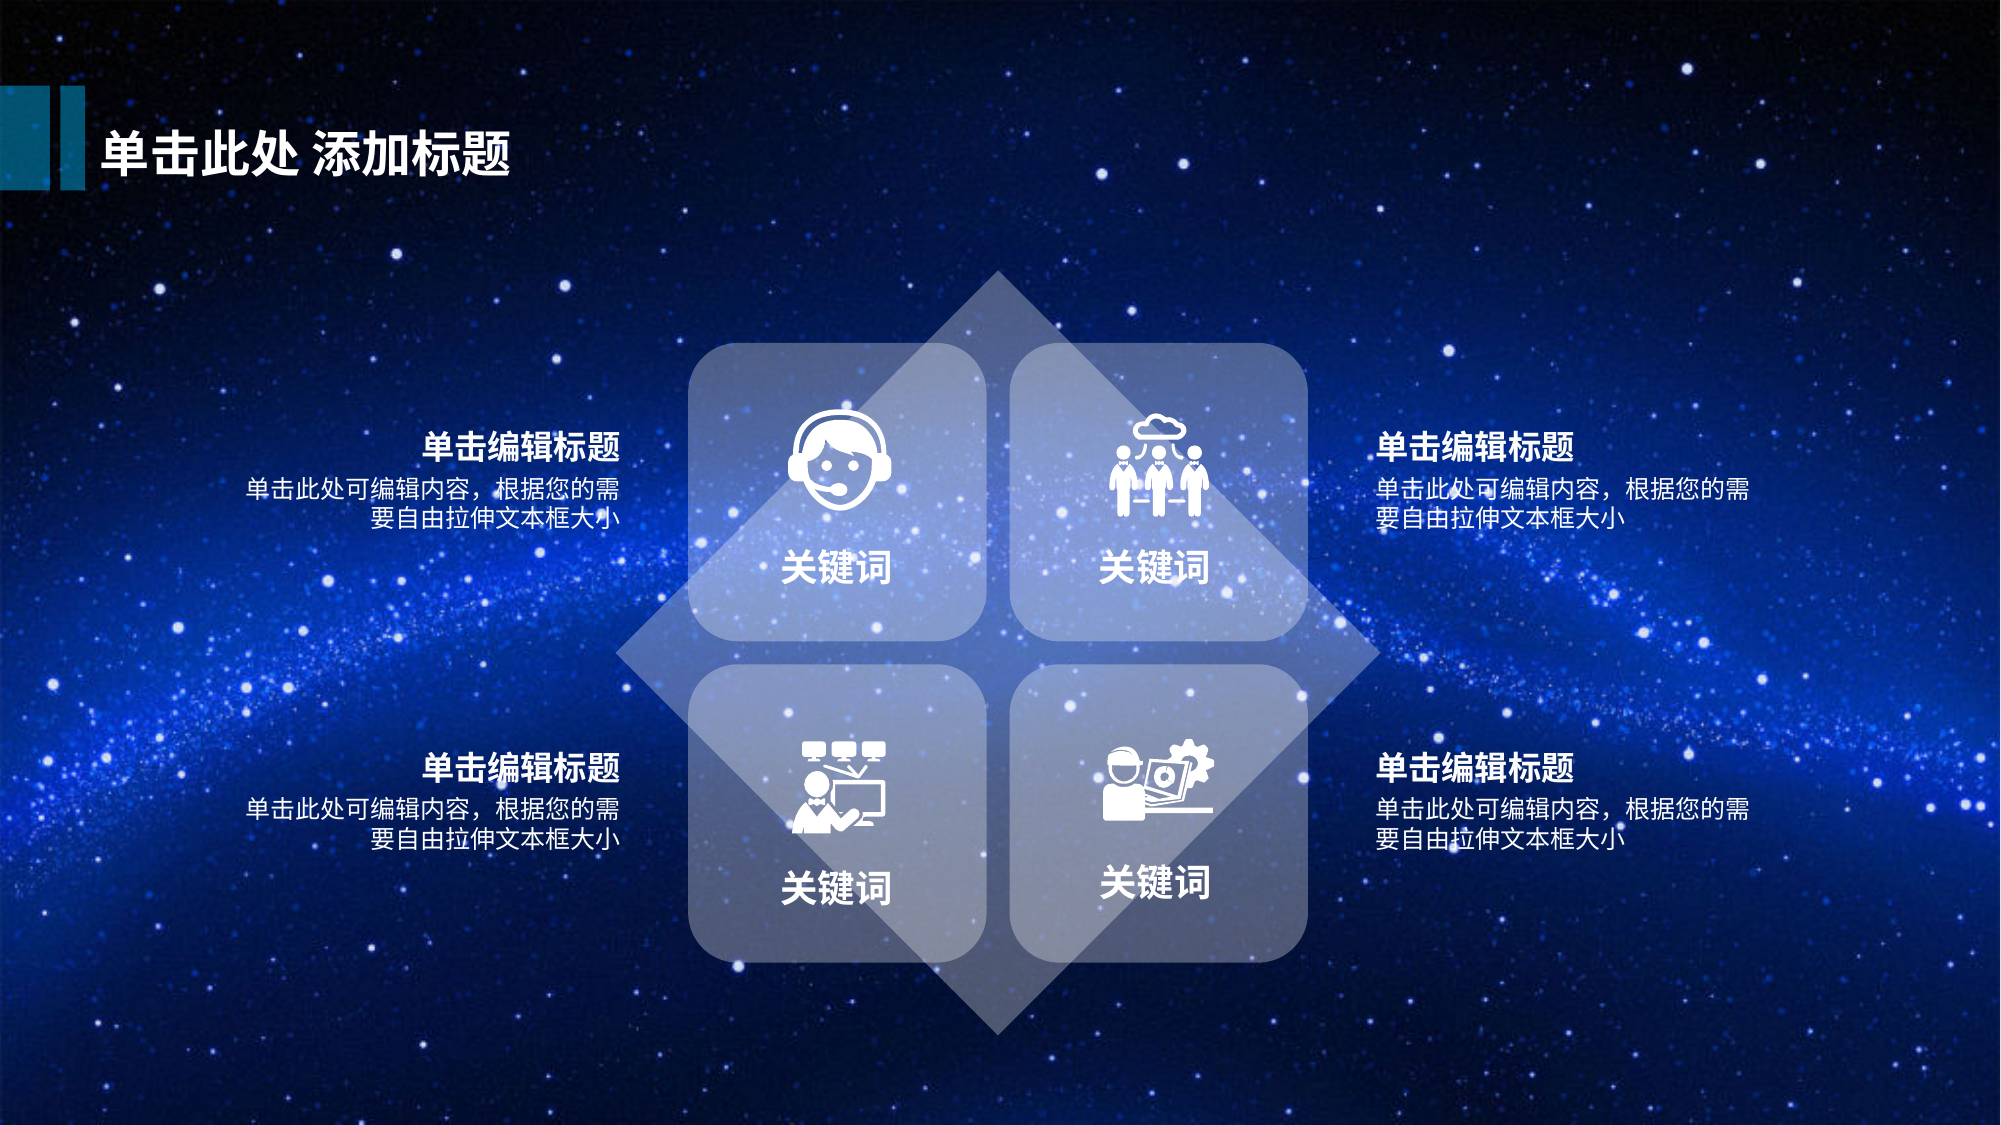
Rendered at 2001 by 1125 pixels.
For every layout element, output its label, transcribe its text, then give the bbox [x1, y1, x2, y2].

text_box [1008, 663, 1309, 964]
text_box 单击此处可编辑内容，根据您的需要自由拉伸文本框大小 [237, 793, 621, 854]
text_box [792, 741, 886, 834]
text_box 关键词 [1055, 859, 1256, 905]
picture [0, 0, 2001, 1125]
text_box 单击编辑标题 [300, 746, 621, 787]
text_box [687, 663, 988, 964]
text_box [1008, 341, 1309, 643]
text_box 单击此处 添加标题 [85, 114, 563, 190]
text_box 单击此处可编辑内容，根据您的需要自由拉伸文本框大小 [1375, 793, 1759, 854]
text_box 关键词 [1054, 544, 1255, 590]
text_box 单击编辑标题 [1375, 426, 1696, 467]
text_box 单击此处可编辑内容，根据您的需要自由拉伸文本框大小 [1375, 473, 1759, 534]
text_box [687, 341, 988, 643]
text_box 单击编辑标题 [1375, 746, 1696, 787]
text_box [59, 85, 86, 191]
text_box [1102, 739, 1215, 821]
text_box 单击编辑标题 [300, 426, 621, 467]
text_box [0, 85, 51, 191]
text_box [1109, 413, 1209, 517]
text_box 单击此处可编辑内容，根据您的需要自由拉伸文本框大小 [237, 473, 621, 534]
text_box 关键词 [736, 864, 937, 911]
text_box [614, 268, 1383, 1037]
text_box 关键词 [736, 544, 937, 590]
text_box [788, 409, 892, 511]
